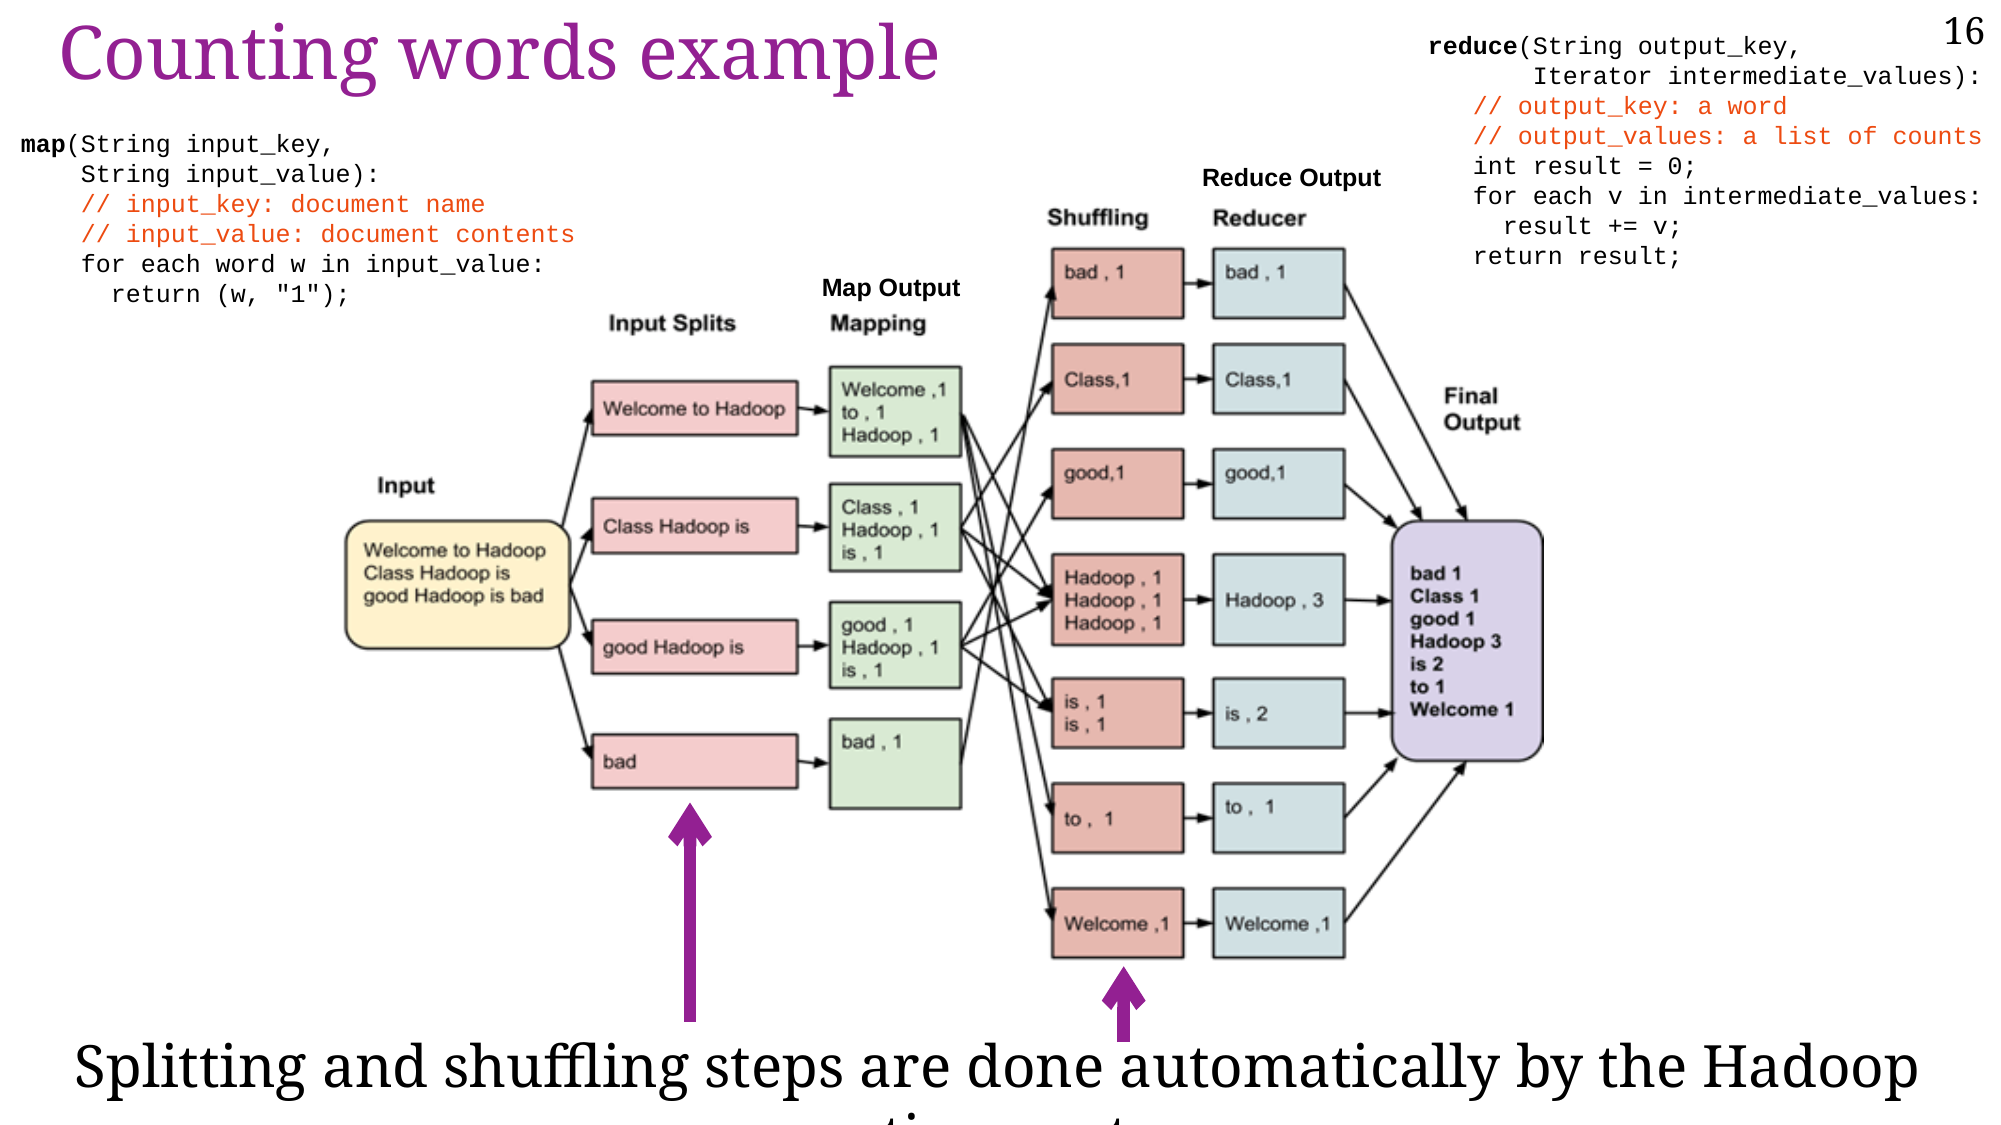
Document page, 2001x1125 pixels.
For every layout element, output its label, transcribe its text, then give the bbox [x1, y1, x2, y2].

text_box map(String input_key, String input_value): // input_key: document name // input_value: document contents for each word w in input_value: return (w, "1"); [6, 120, 690, 345]
text_box reduce(String output_key, Iterator intermediate_values): // output_key: a word // output_values: a list of counts int result = 0; for each v in intermediate_values: result += v; return result; [1398, 22, 2000, 307]
title Counting words example [43, 7, 1953, 104]
text_box Splitting and shuffling steps are done automatically by the Hadoop runtime system [43, 1021, 1953, 1125]
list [337, 152, 1544, 973]
